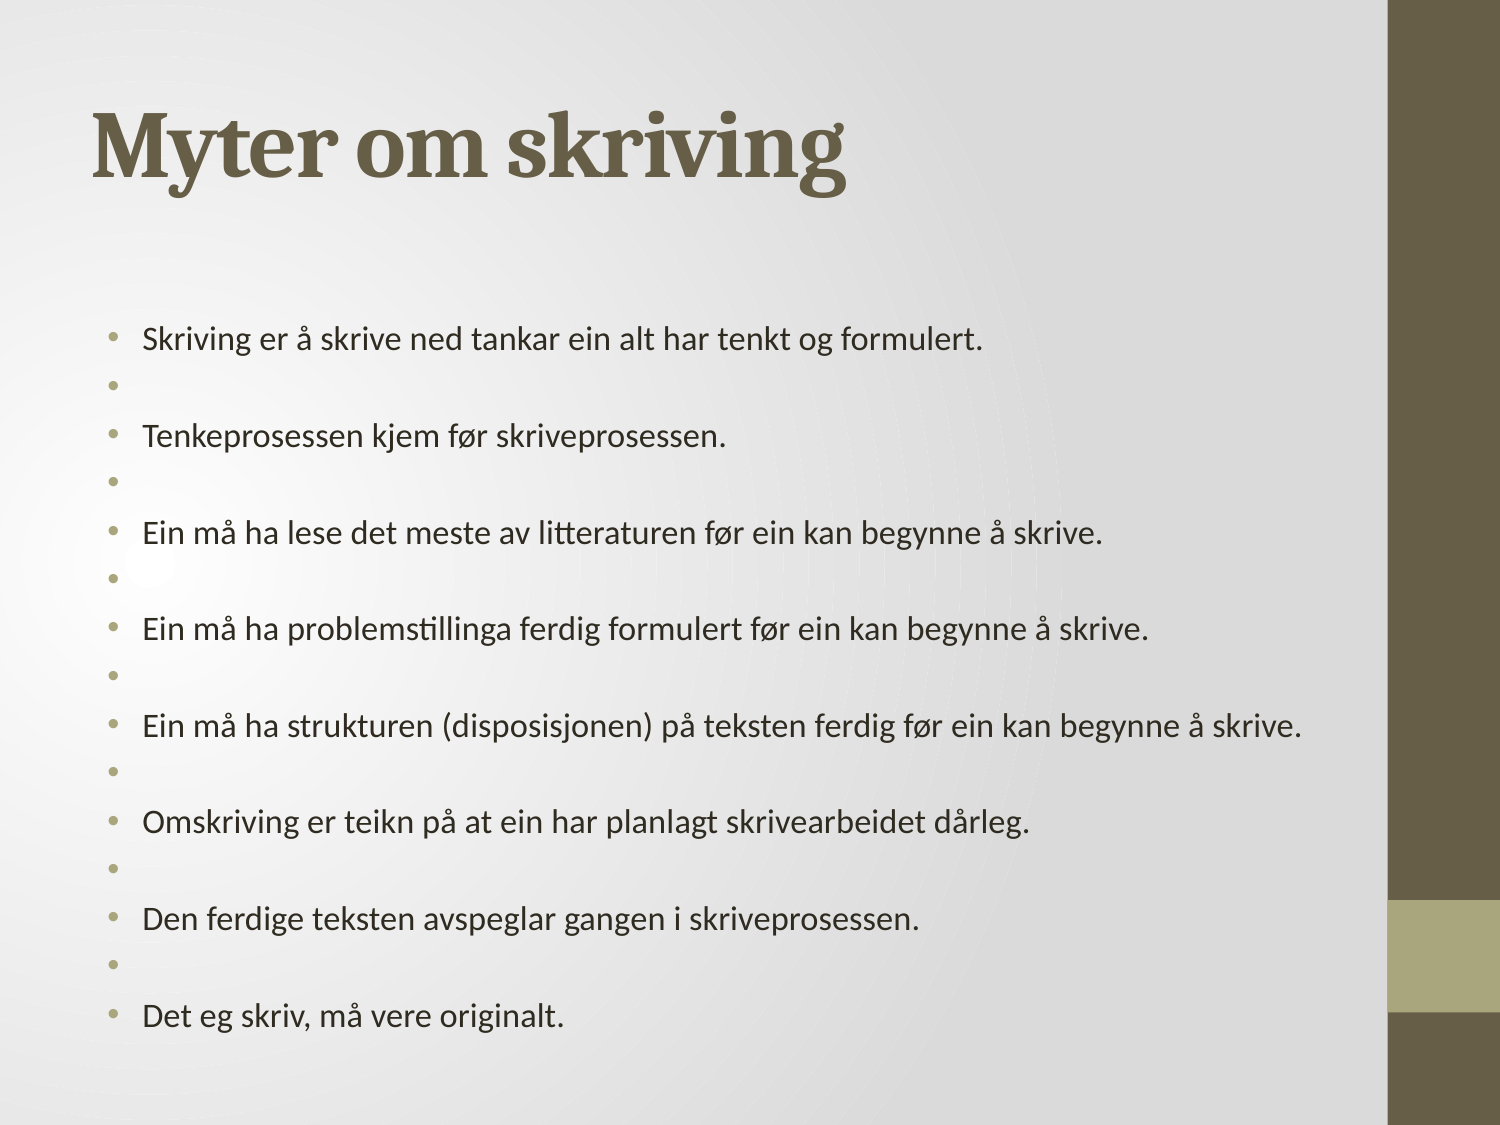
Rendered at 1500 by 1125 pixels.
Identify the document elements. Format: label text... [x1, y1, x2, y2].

title Myter om skriving [75, 45, 1325, 233]
list Skriving er å skrive ned tankar ein alt har tenkt og formulert. Tenkeprosessen kjem før skriveprosessen. Ein må ha lese det meste av litteraturen før ein kan begynne å skrive. Ein må ha problemstillinga ferdig formulert før ein kan begynne å skrive. Ein må ha strukturen (disposisjonen) på teksten ferdig før ein kan begynne å skrive. Omskriving er teikn på at ein har planlagt skrivearbeidet dårleg. Den ferdige teksten avspeglar gangen i skriveprosessen. Det eg skriv, må vere originalt. [75, 262, 1325, 1050]
